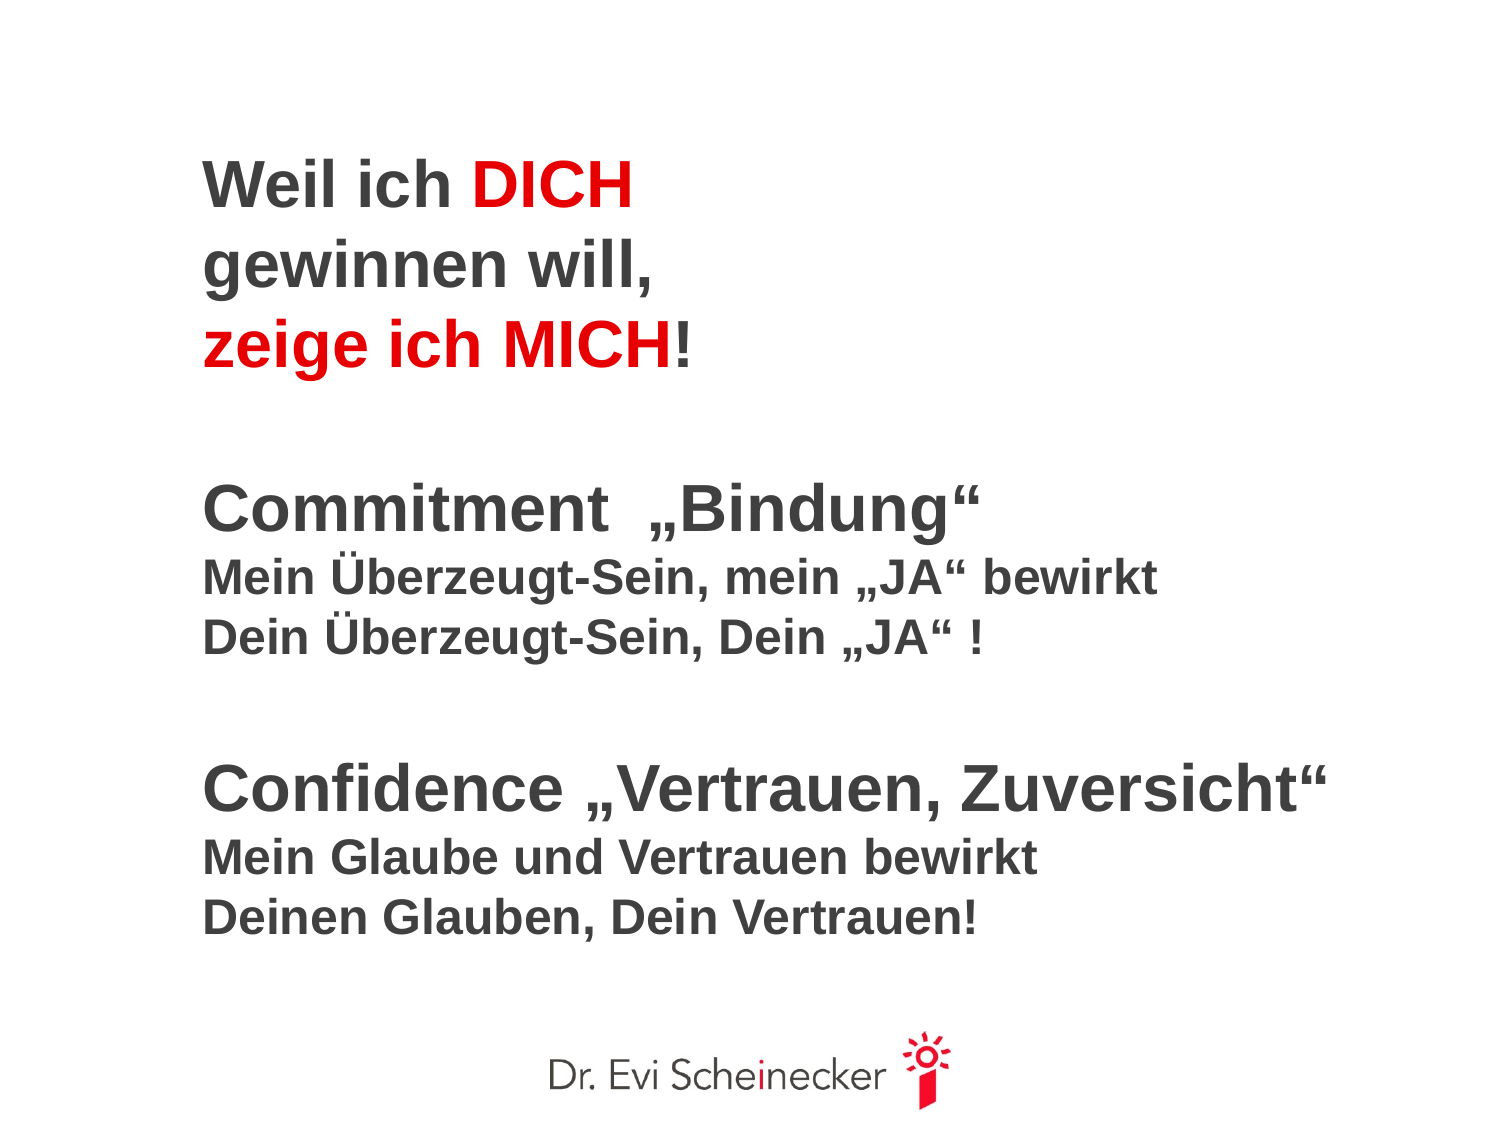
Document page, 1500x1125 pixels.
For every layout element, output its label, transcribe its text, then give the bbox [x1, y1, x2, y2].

picture [550, 1042, 951, 1110]
title Weil ich DICH gewinnen will, zeige ich MICH! [187, 152, 910, 340]
text_box Commitment „Bindung“ Mein Überzeugt-Sein, mein „JA“ bewirkt Dein Überzeugt-Sein, Dein „JA“ ! Confidence „Vertrauen, Zuversicht“ Mein Glaube und Vertrauen bewirkt Deinen Glauben, Dein Vertrauen! [187, 456, 1383, 1042]
